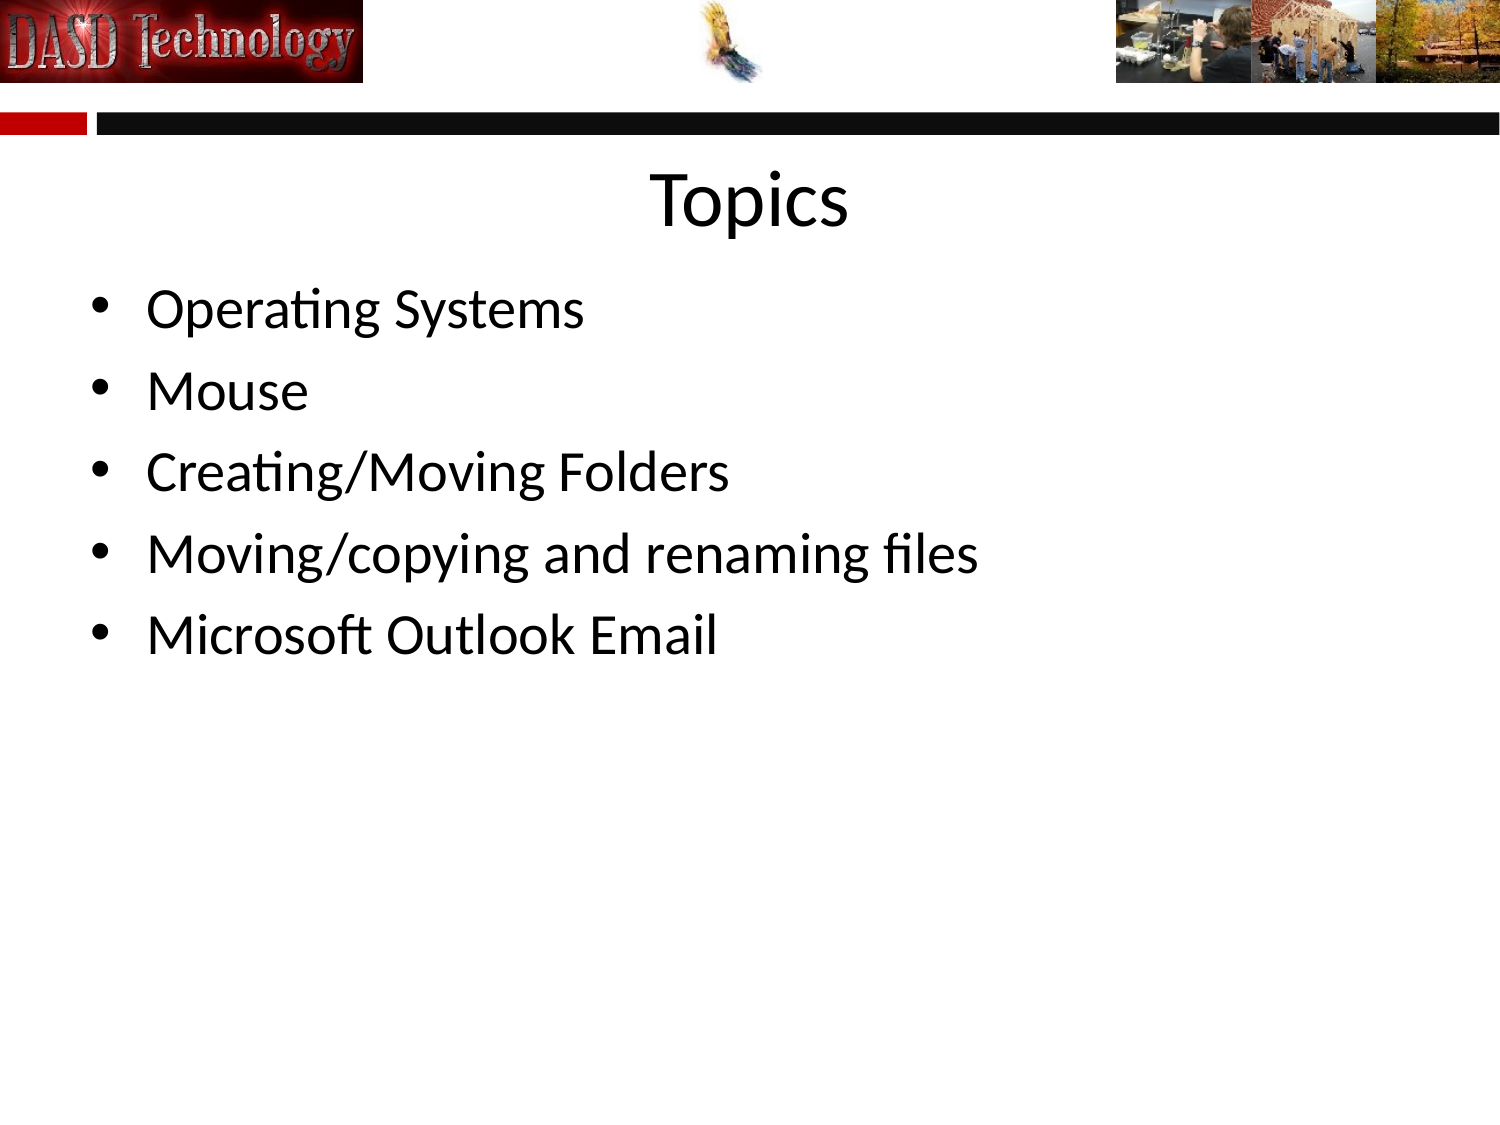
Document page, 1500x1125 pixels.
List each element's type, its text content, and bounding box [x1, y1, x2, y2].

text_box [95, 110, 1500, 137]
title Topics [75, 137, 1425, 250]
picture [0, 0, 363, 84]
text_box [0, 110, 89, 137]
list Operating Systems Mouse Creating/Moving Folders Moving/copying and renaming files Microsoft Outlook Email [75, 262, 1425, 1005]
picture [699, 0, 764, 83]
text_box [1116, 0, 1500, 83]
